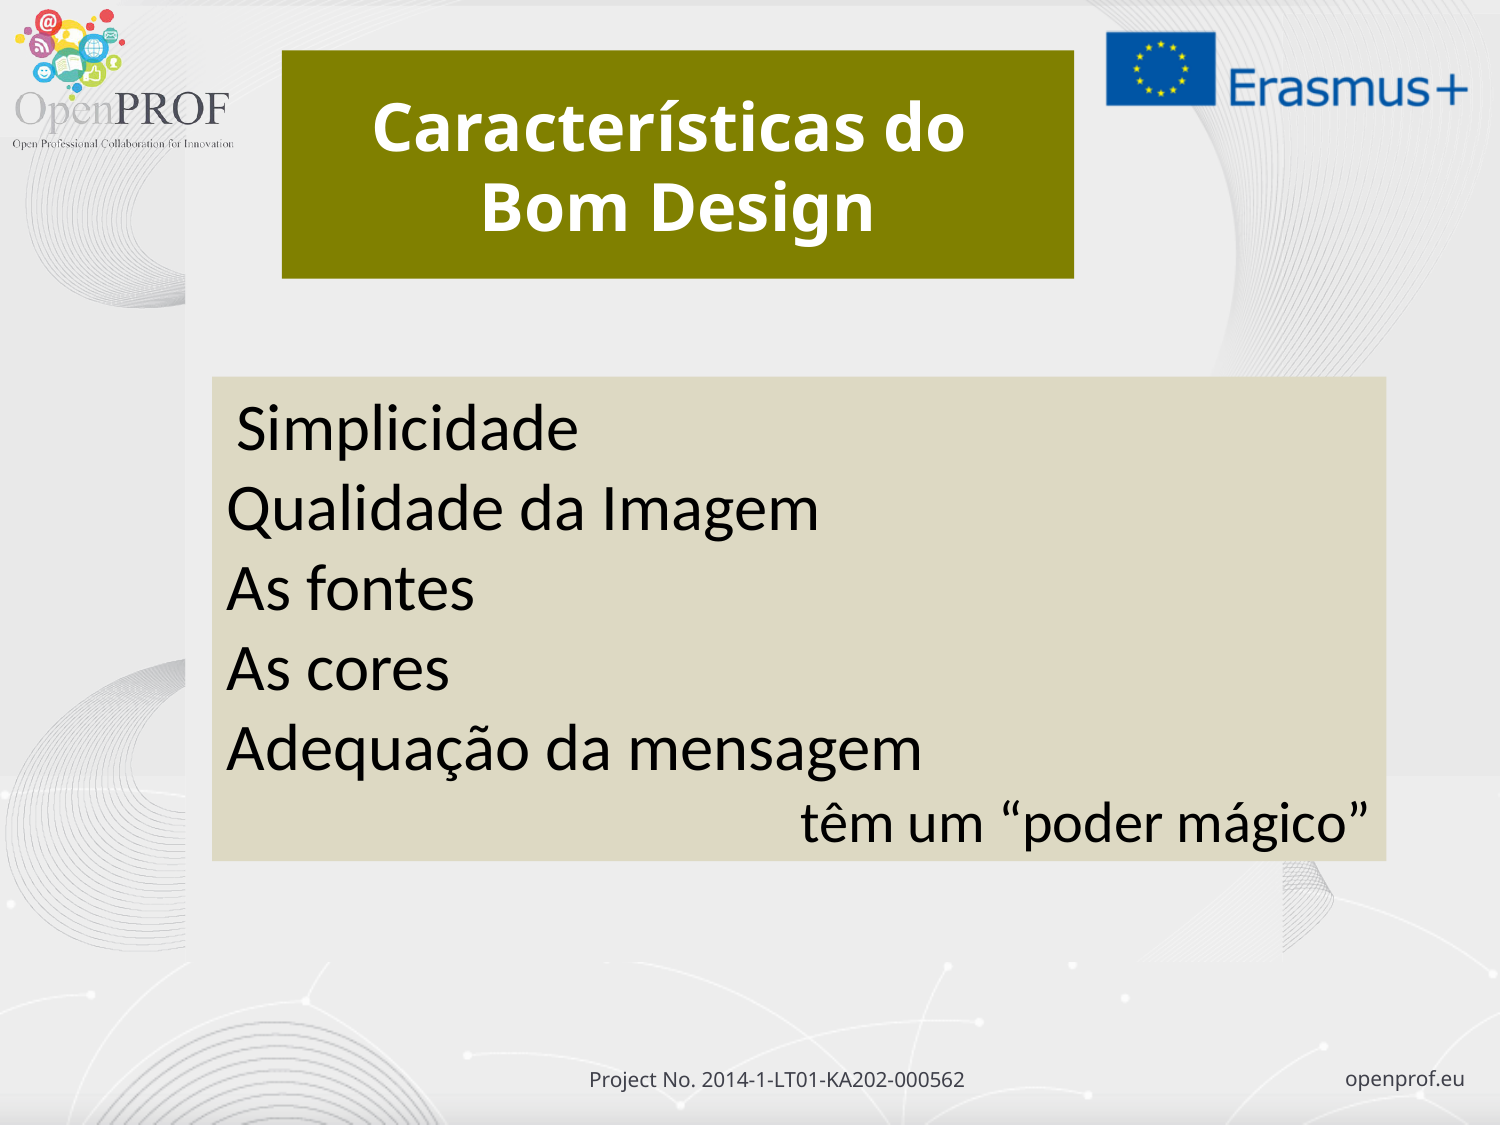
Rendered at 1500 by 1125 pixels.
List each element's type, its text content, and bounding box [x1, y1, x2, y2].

text_box Simplicidade Qualidade da Imagem As fontes As cores Adequação da mensagem têm um “poder mágico” [212, 376, 1387, 862]
title Características do Bom Design [281, 50, 1075, 279]
picture [0, 0, 1500, 1125]
